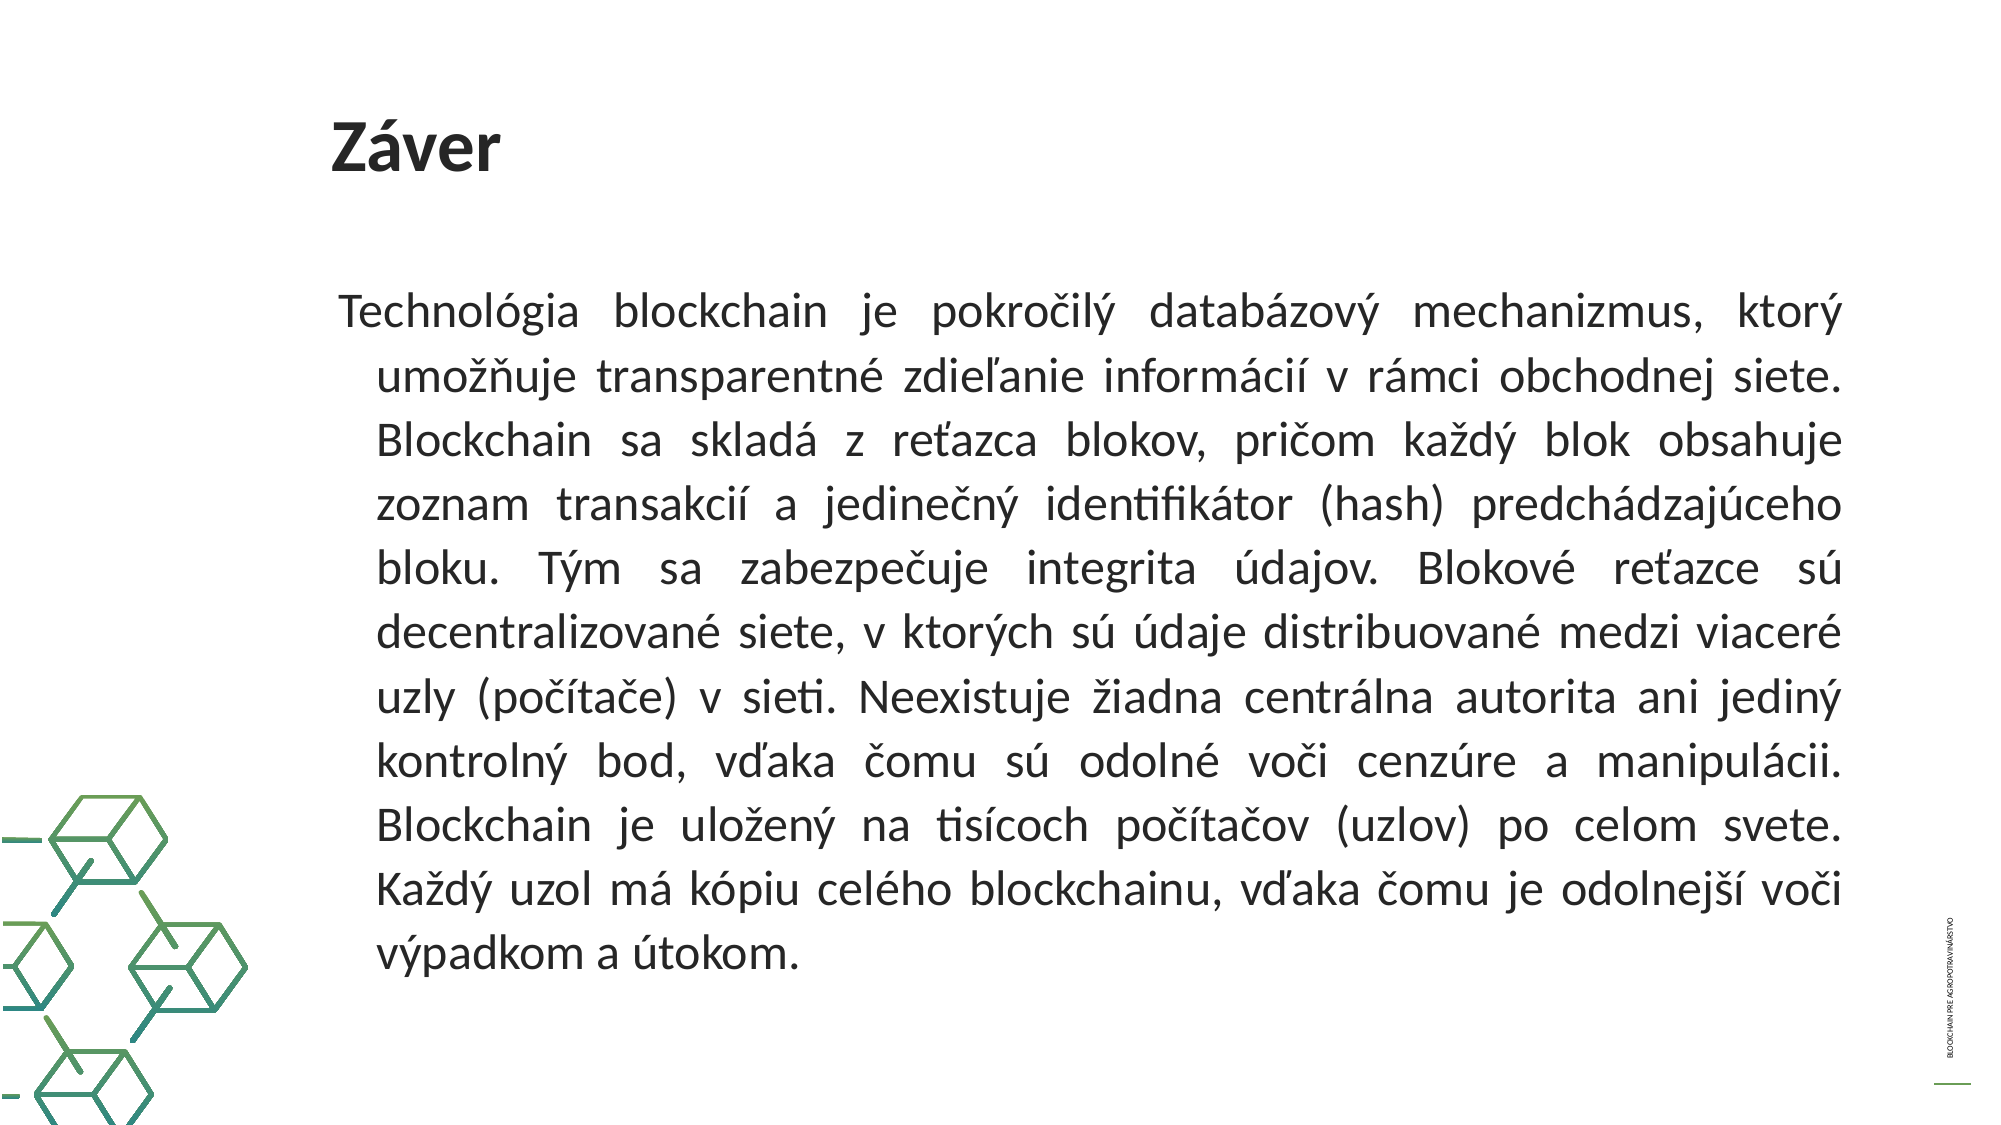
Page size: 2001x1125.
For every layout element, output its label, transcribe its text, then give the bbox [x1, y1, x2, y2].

list Záver [316, 99, 1869, 267]
list Technológia blockchain je pokročilý databázový mechanizmus, ktorý umožňuje transparentné zdieľanie informácií v rámci obchodnej siete. Blockchain sa skladá z reťazca blokov, pričom každý blok obsahuje zoznam transakcií a jedinečný identifikátor (hash) predchádzajúceho bloku. Tým sa zabezpečuje integrita údajov. Blokové reťazce sú decentralizované siete, v ktorých sú údaje distribuované medzi viaceré uzly (počítače) v sieti. Neexistuje žiadna centrálna autorita ani jediný kontrolný bod, vďaka čomu sú odolné voči cenzúre a manipulácii. Blockchain je uložený na tisícoch počítačov (uzlov) po celom svete. Každý uzol má kópiu celého blockchainu, vďaka čomu je odolnejší voči výpadkom a útokom. [323, 267, 1859, 1070]
